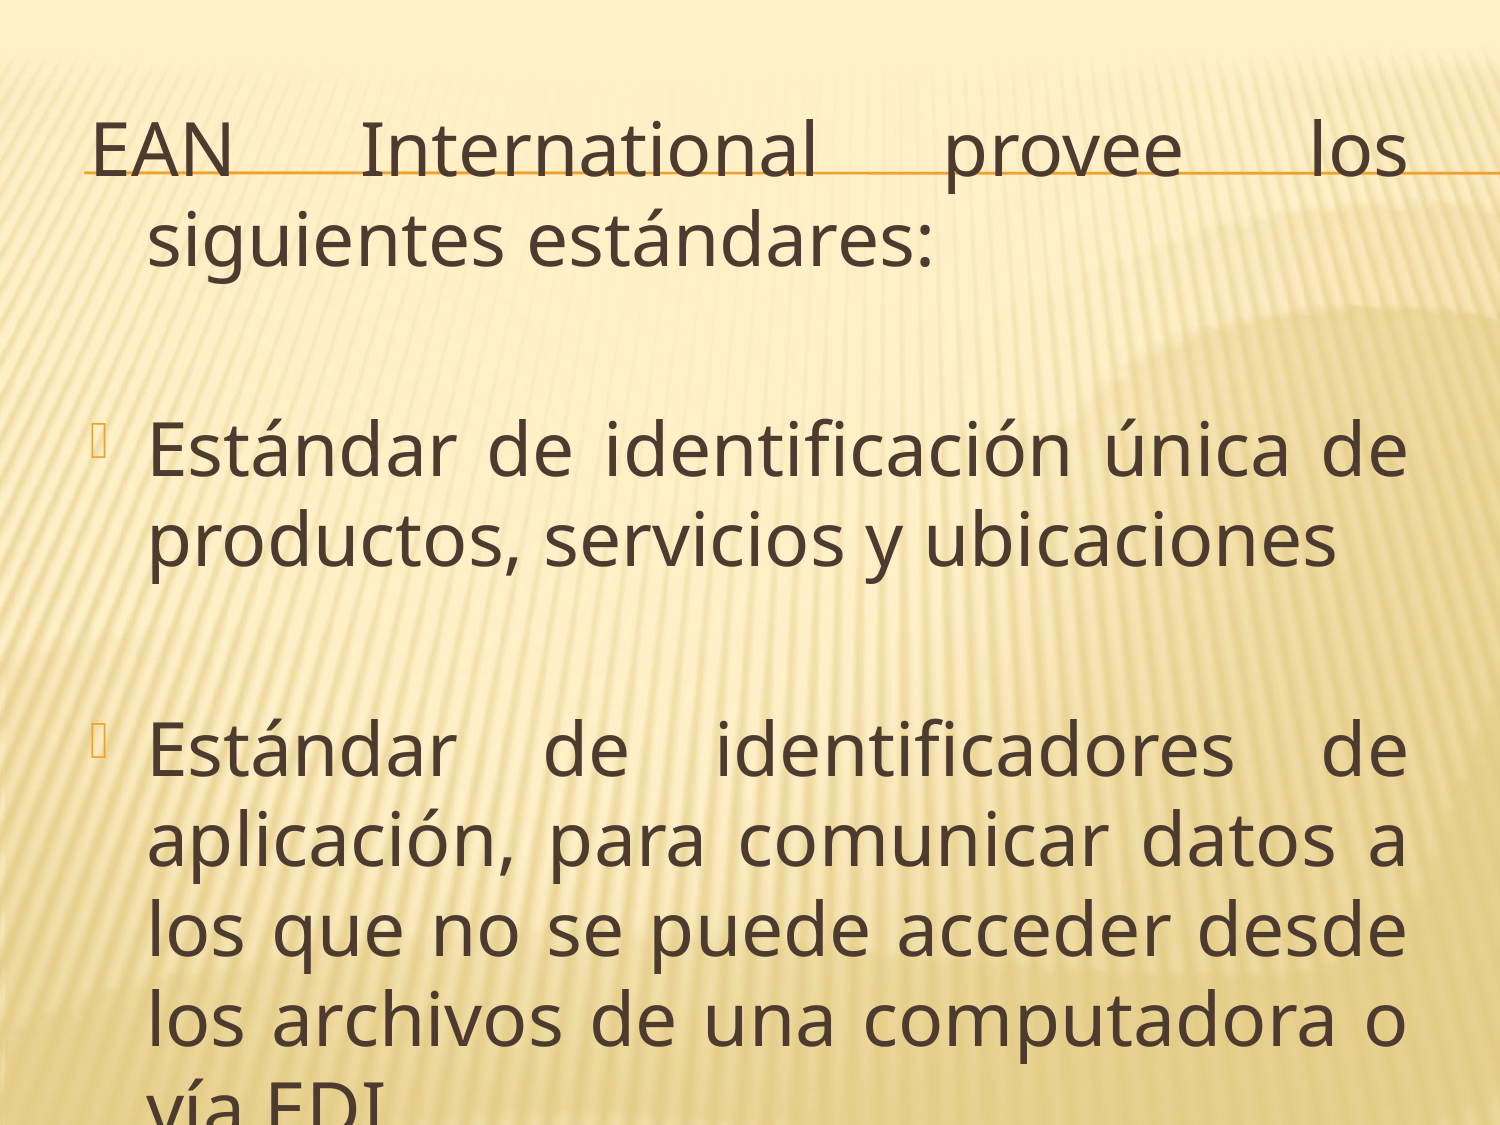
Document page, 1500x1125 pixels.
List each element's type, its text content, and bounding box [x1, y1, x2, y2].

list EAN International provee los siguientes estándares: Estándar de identificación única de productos, servicios y ubicaciones Estándar de identificadores de aplicación, para comunicar datos a los que no se puede acceder desde los archivos de una computadora o vía EDI [75, 93, 1425, 1005]
